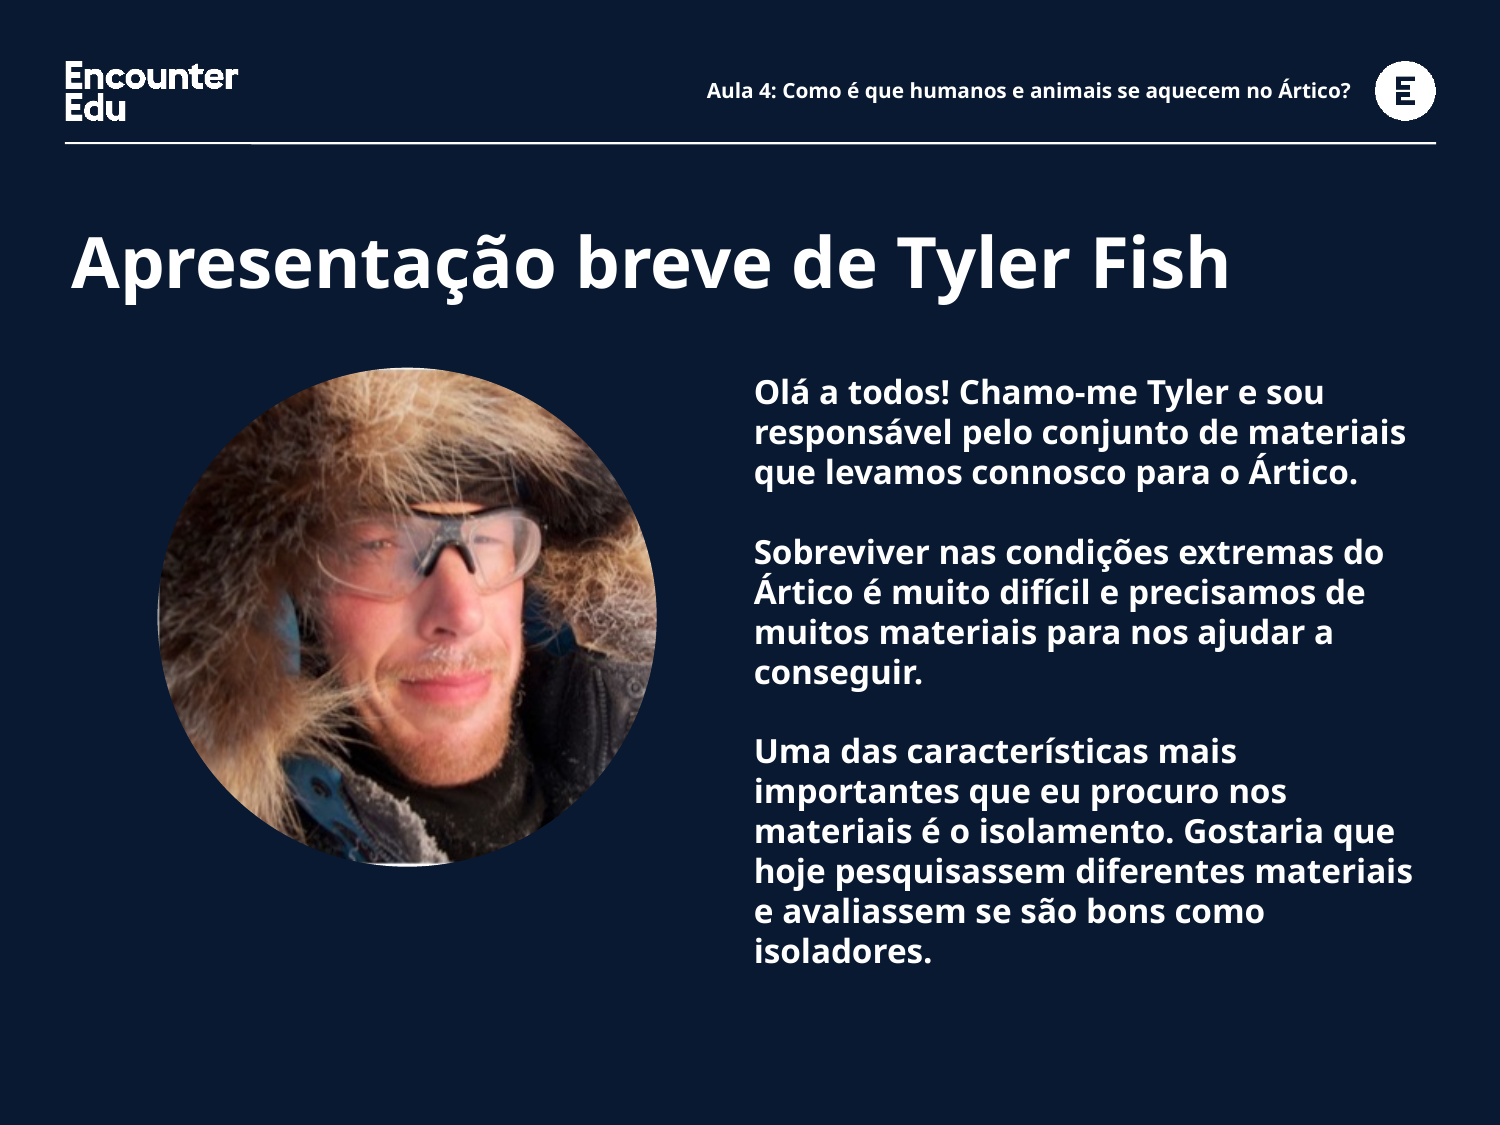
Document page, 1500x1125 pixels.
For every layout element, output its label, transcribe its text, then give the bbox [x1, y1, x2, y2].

title Aula 4: Como é que humanos e animais se aquecem no Ártico? [675, 71, 1359, 113]
picture [61, 59, 243, 122]
text_box Apresentação breve de Tyler Fish [64, 163, 1415, 368]
text_box Olá a todos! Chamo-me Tyler e sou responsável pelo conjunto de materiais que levamos connosco para o Ártico. Sobreviver nas condições extremas do Ártico é muito difícil e precisamos de muitos materiais para nos ajudar a conseguir. Uma das características mais importantes que eu procuro nos materiais é o isolamento. Gostaria que hoje pesquisassem diferentes materiais e avaliassem se são bons como isoladores. [749, 367, 1427, 974]
text_box [157, 367, 657, 867]
picture [1373, 59, 1437, 122]
